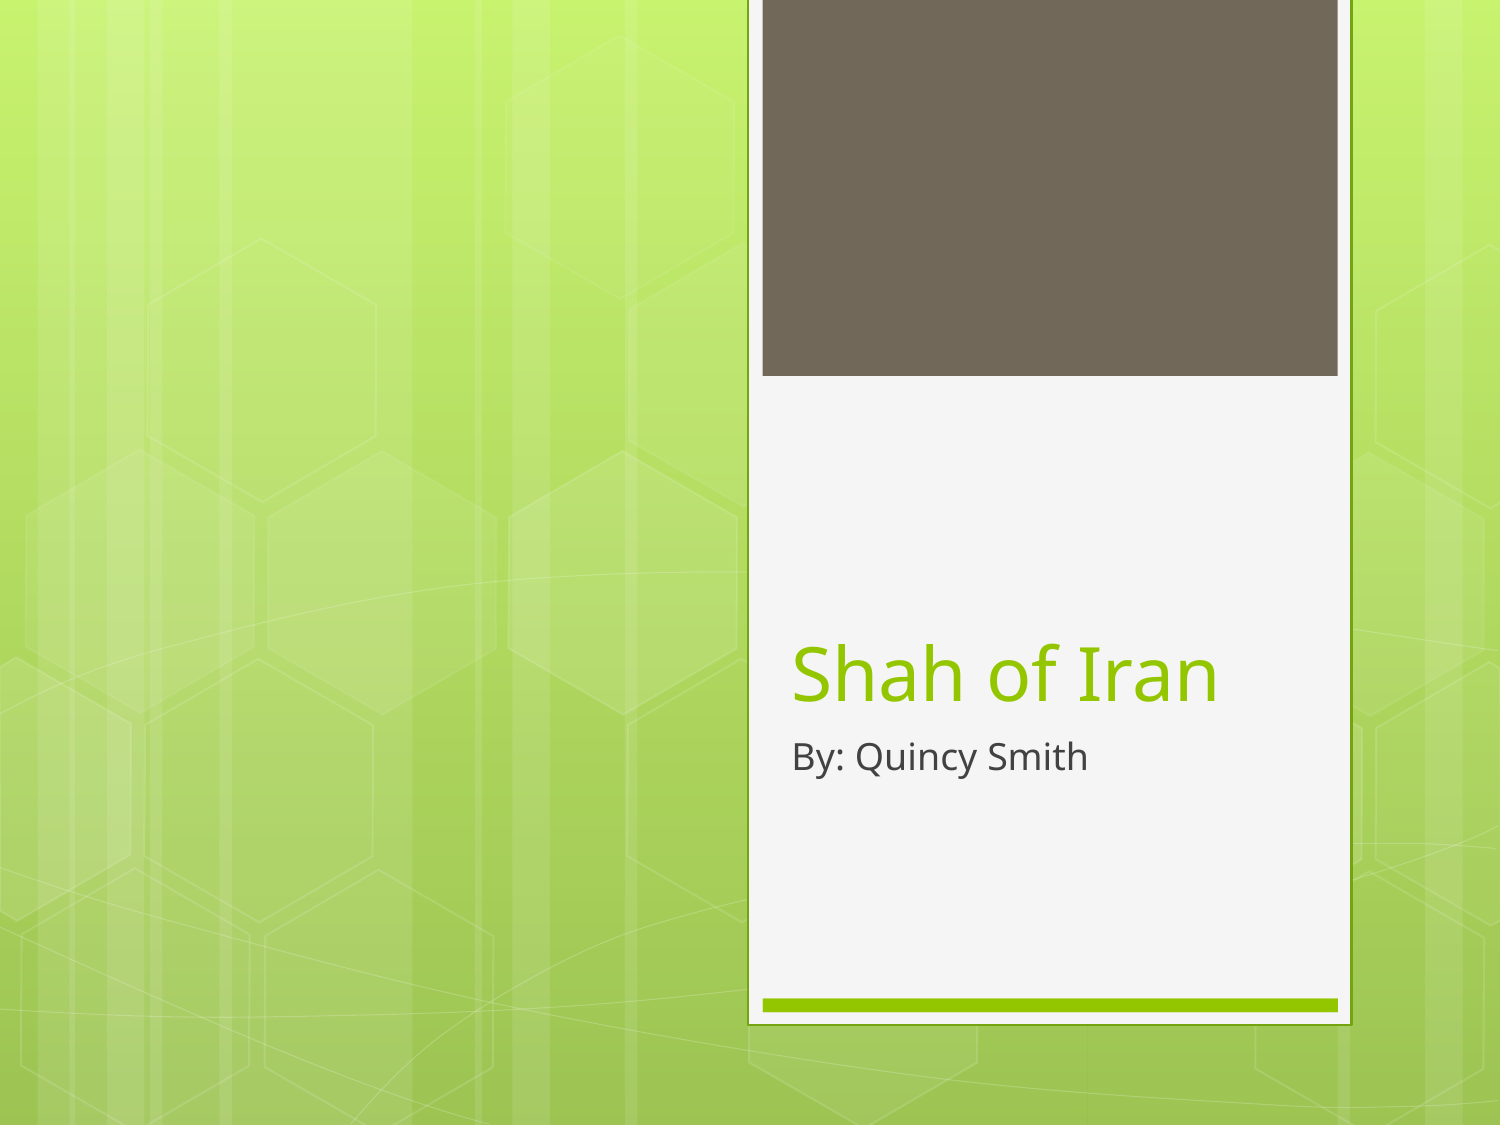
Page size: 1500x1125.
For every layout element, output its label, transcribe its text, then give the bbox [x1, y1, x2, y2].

title Shah of Iran [776, 444, 1320, 724]
subtitle By: Quincy Smith [776, 725, 1320, 933]
